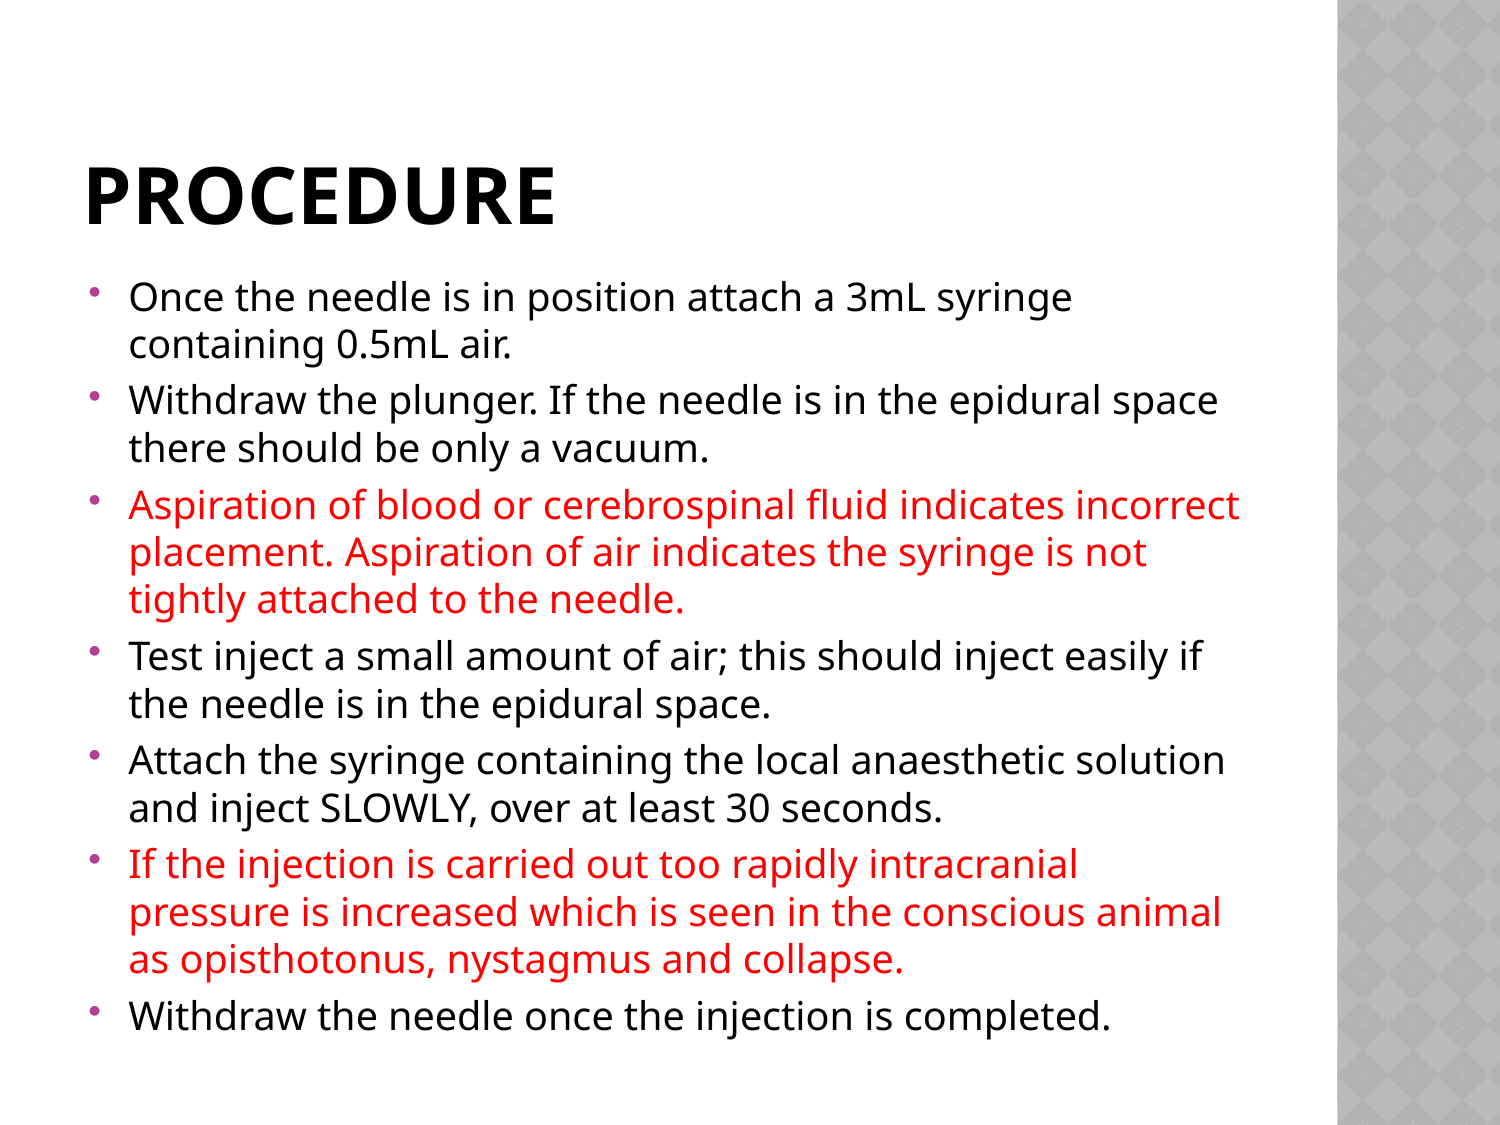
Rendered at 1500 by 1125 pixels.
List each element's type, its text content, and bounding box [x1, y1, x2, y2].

title Procedure [75, 52, 1263, 240]
list Once the needle is in position attach a 3mL syringe containing 0.5mL air. Withdraw the plunger. If the needle is in the epidural space there should be only a vacuum. Aspiration of blood or cerebrospinal fluid indicates incorrect placement. Aspiration of air indicates the syringe is not tightly attached to the needle. Test inject a small amount of air; this should inject easily if the needle is in the epidural space. Attach the syringe containing the local anaesthetic solution and inject SLOWLY, over at least 30 seconds. If the injection is carried out too rapidly intracranial pressure is increased which is seen in the conscious animal as opisthotonus, nystagmus and collapse. Withdraw the needle once the injection is completed. [75, 264, 1263, 1059]
